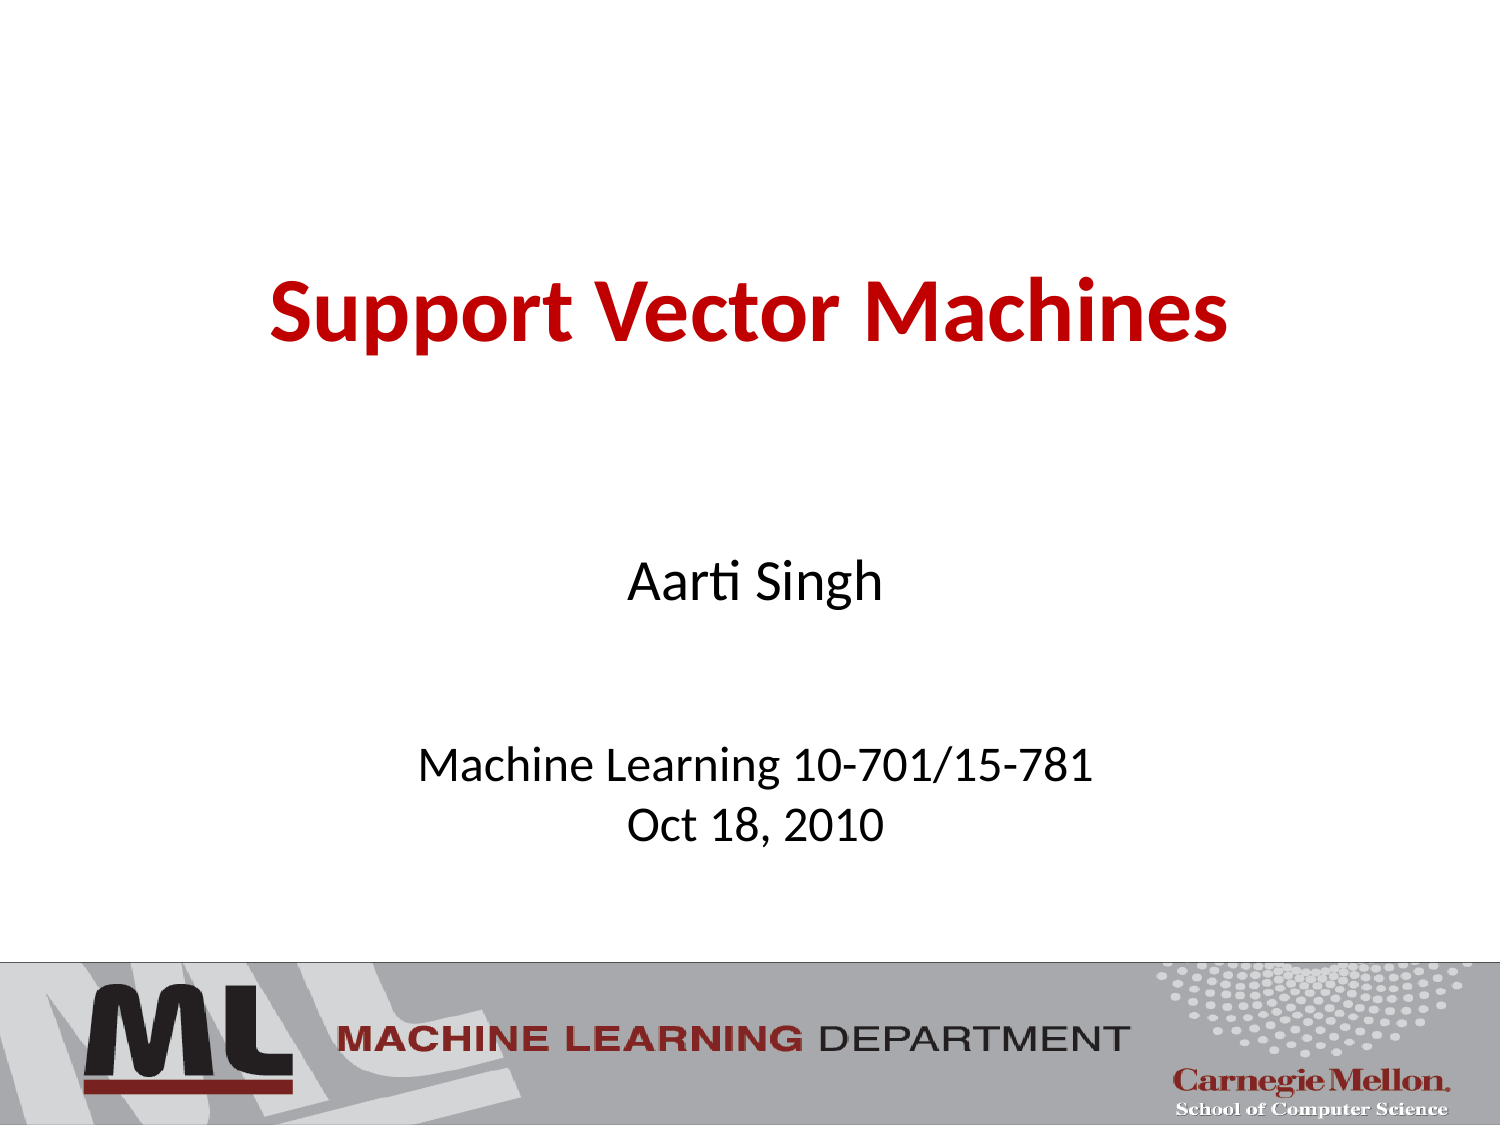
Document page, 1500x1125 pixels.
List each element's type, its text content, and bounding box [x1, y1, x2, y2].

picture [0, 962, 1500, 1125]
text_box Aarti Singh Machine Learning 10-701/15-781 Oct 18, 2010 [402, 534, 1109, 860]
title Support Vector Machines [75, 183, 1425, 425]
